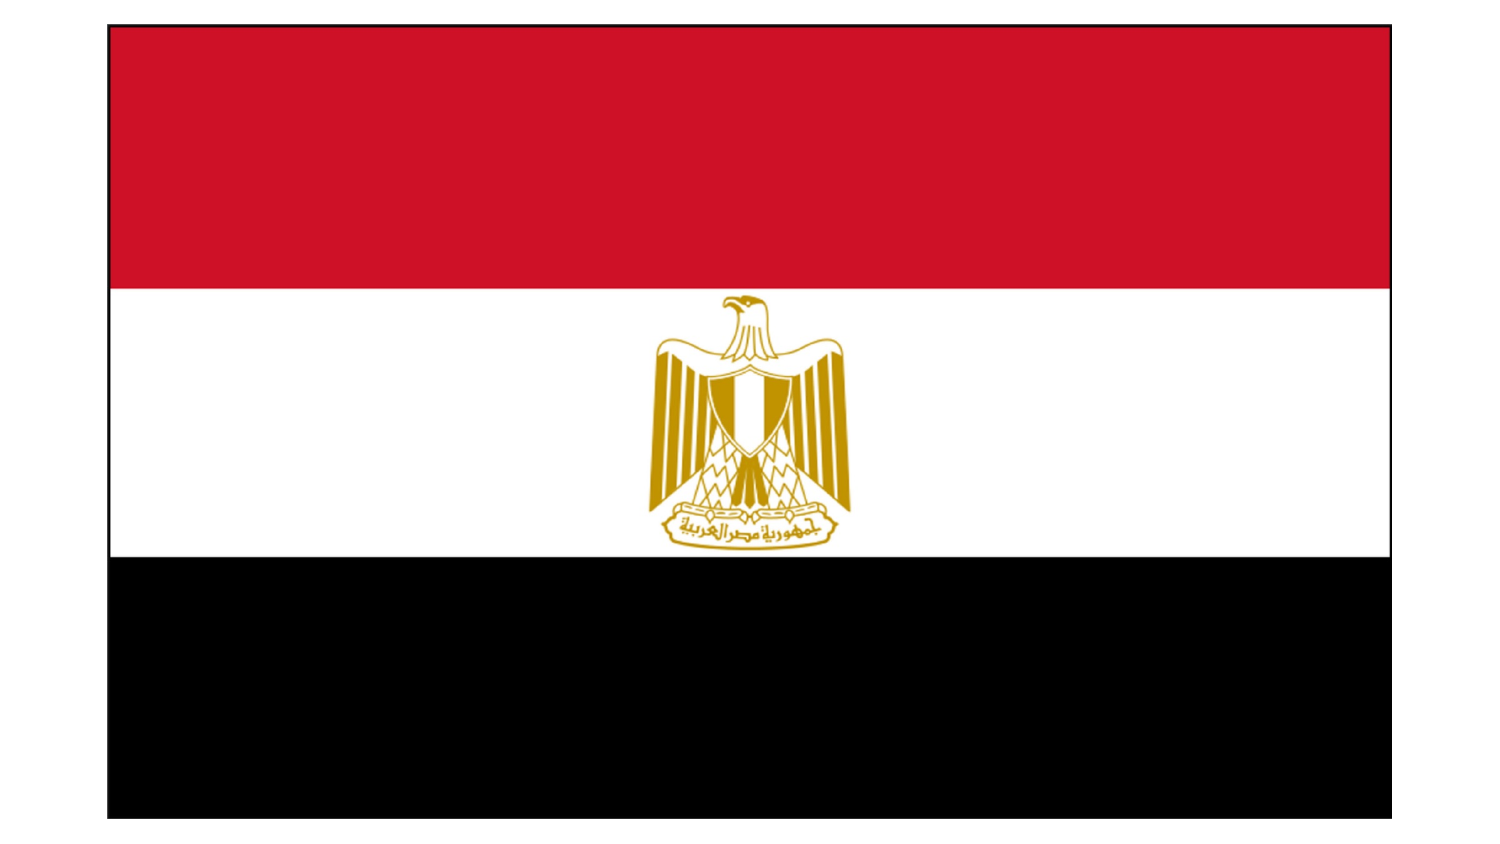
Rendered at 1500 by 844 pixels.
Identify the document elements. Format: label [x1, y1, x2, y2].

picture [107, 24, 1393, 819]
